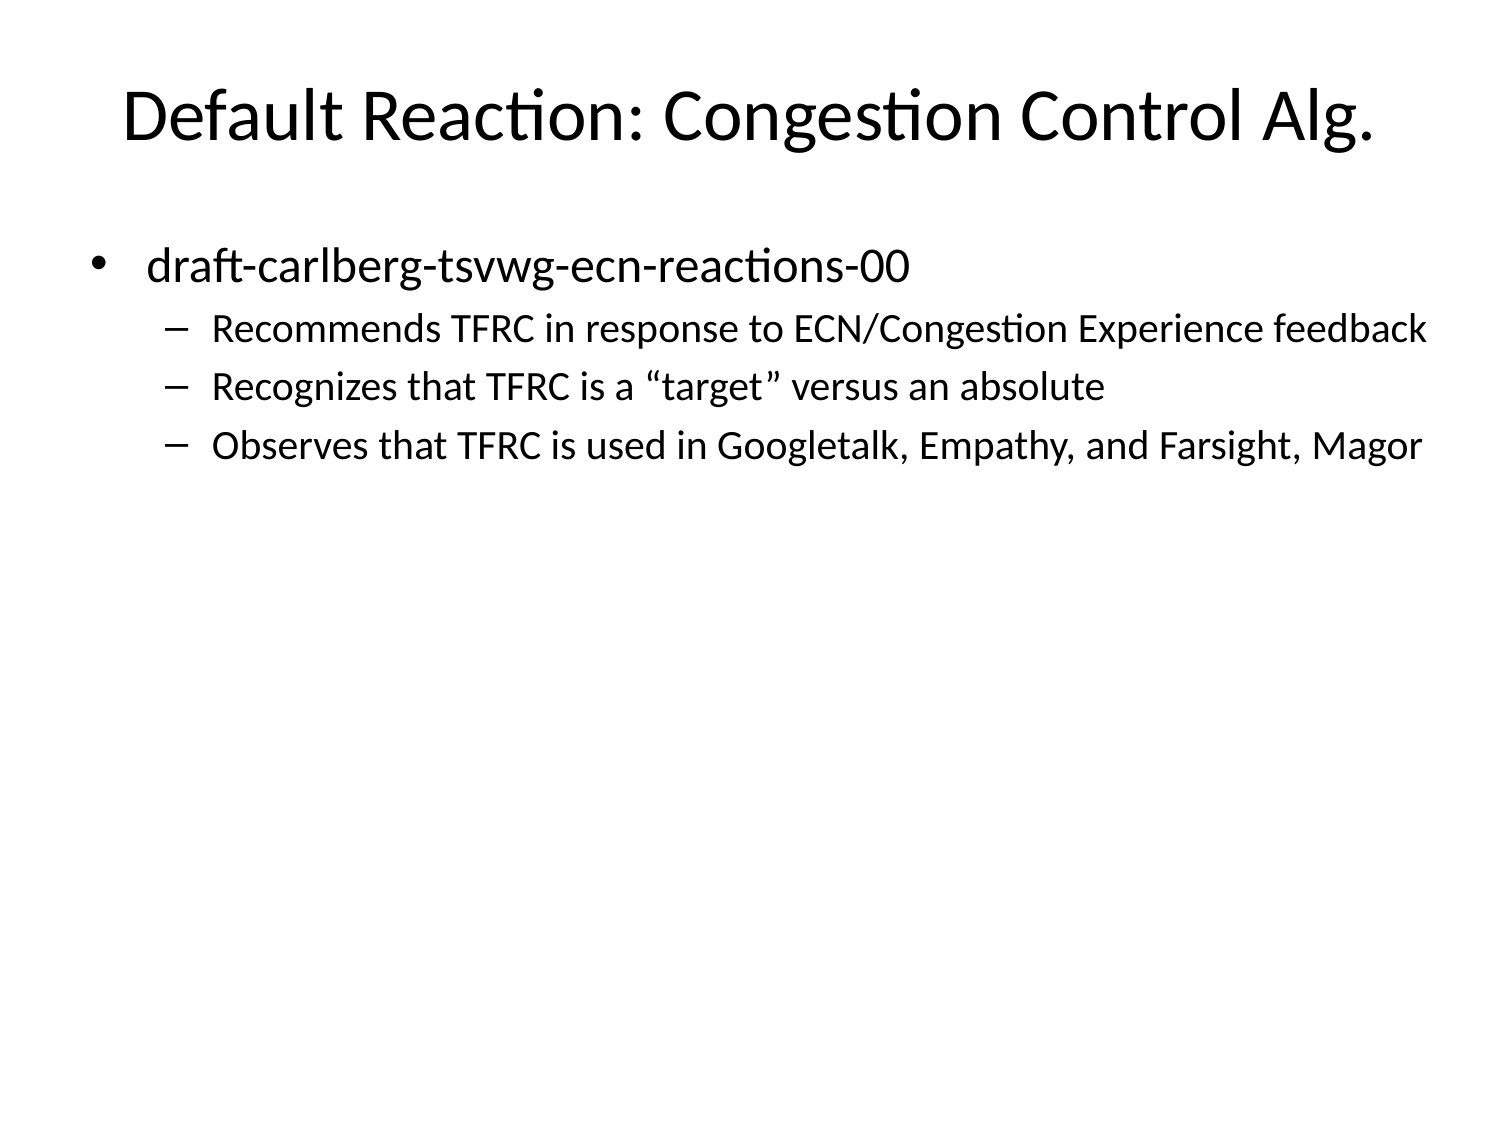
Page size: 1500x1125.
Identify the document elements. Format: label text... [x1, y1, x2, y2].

list draft-carlberg-tsvwg-ecn-reactions-00 Recommends TFRC in response to ECN/Congestion Experience feedback Recognizes that TFRC is a “target” versus an absolute Observes that TFRC is used in Googletalk, Empathy, and Farsight, Magor [74, 224, 1451, 1006]
title Default Reaction: Congestion Control Alg. [74, 44, 1426, 176]
